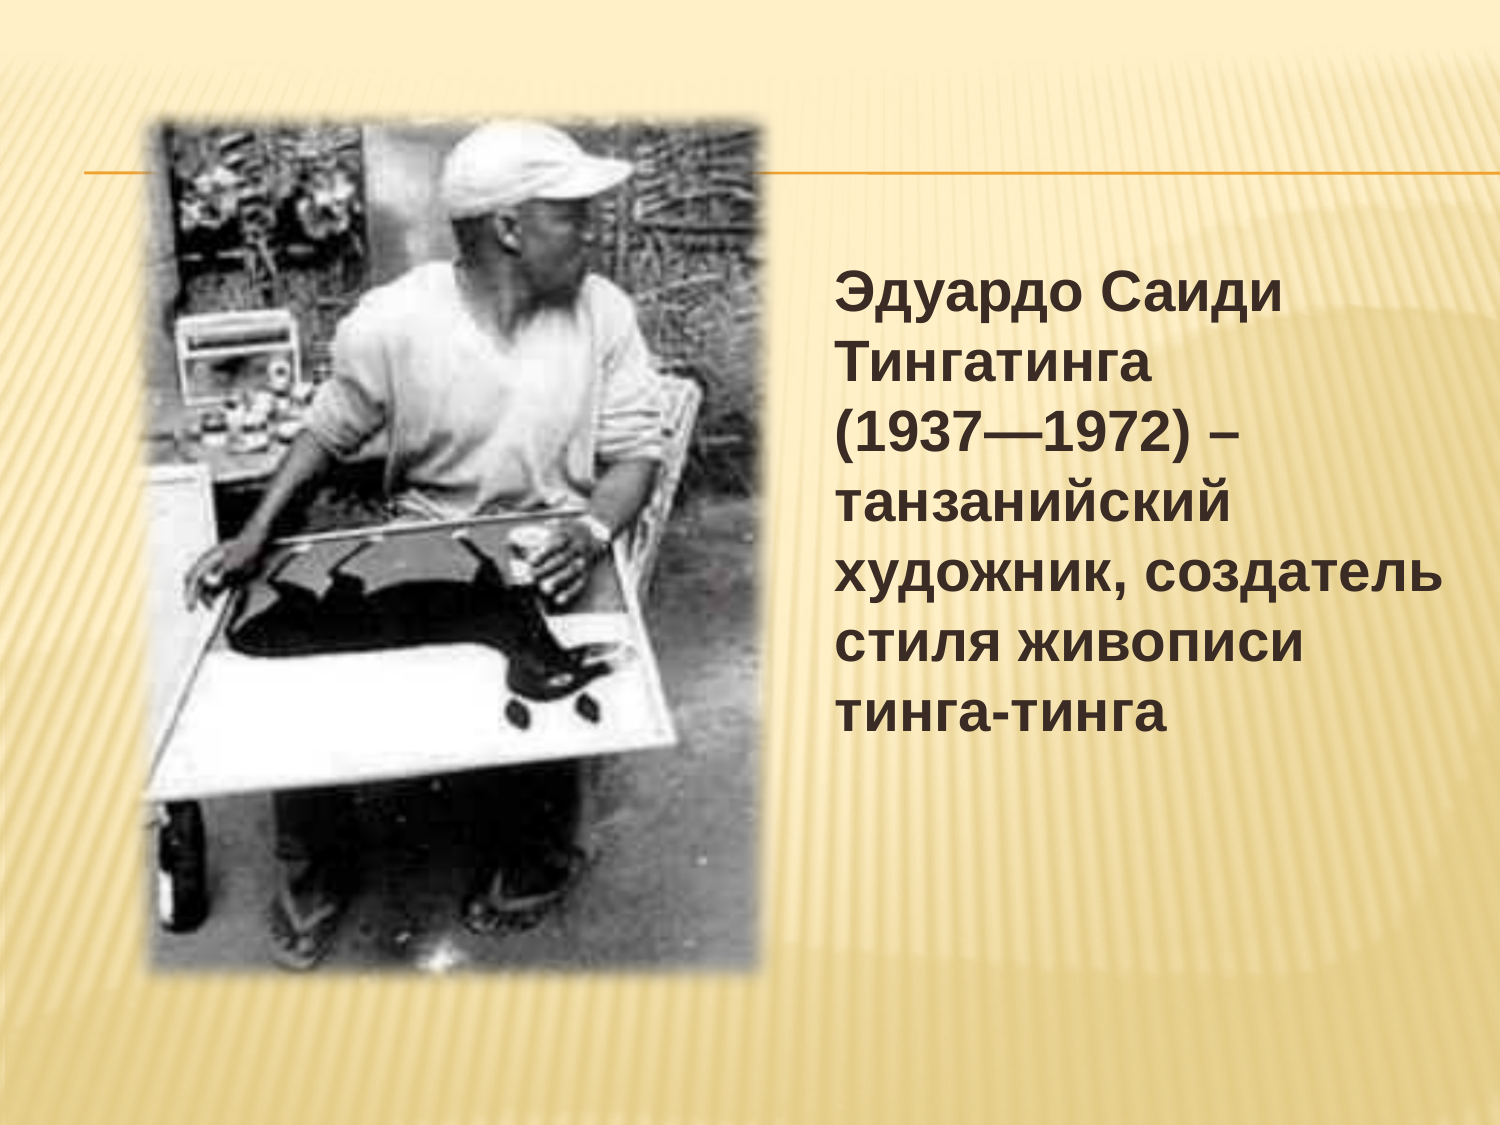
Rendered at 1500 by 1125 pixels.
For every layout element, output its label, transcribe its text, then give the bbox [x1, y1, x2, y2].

text_box Эдуардо Саиди Тингатинга (1937—1972) – танзанийский художник, создатель стиля живописи тинга-тинга [820, 246, 1465, 751]
picture [128, 105, 779, 992]
